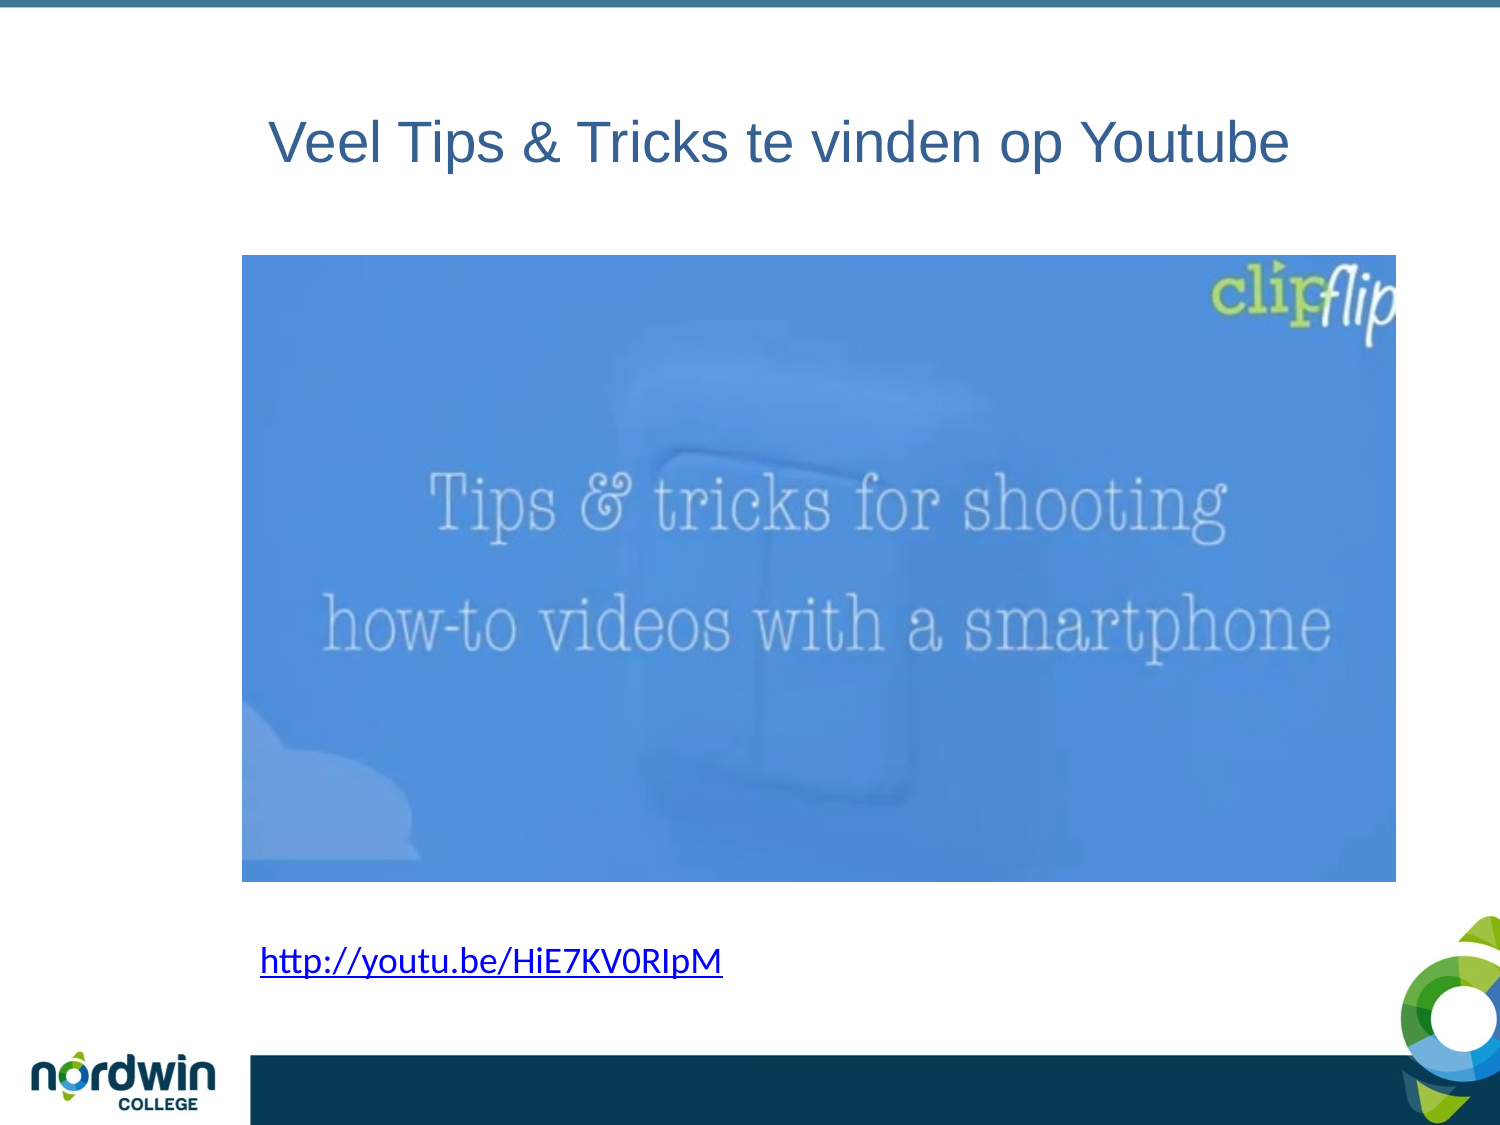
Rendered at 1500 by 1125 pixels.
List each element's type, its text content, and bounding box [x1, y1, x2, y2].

text_box http://youtu.be/HiE7KV0RIpM [245, 928, 738, 989]
picture [0, 0, 1500, 1125]
title Veel Tips & Tricks te vinden op Youtube [253, 45, 1433, 233]
